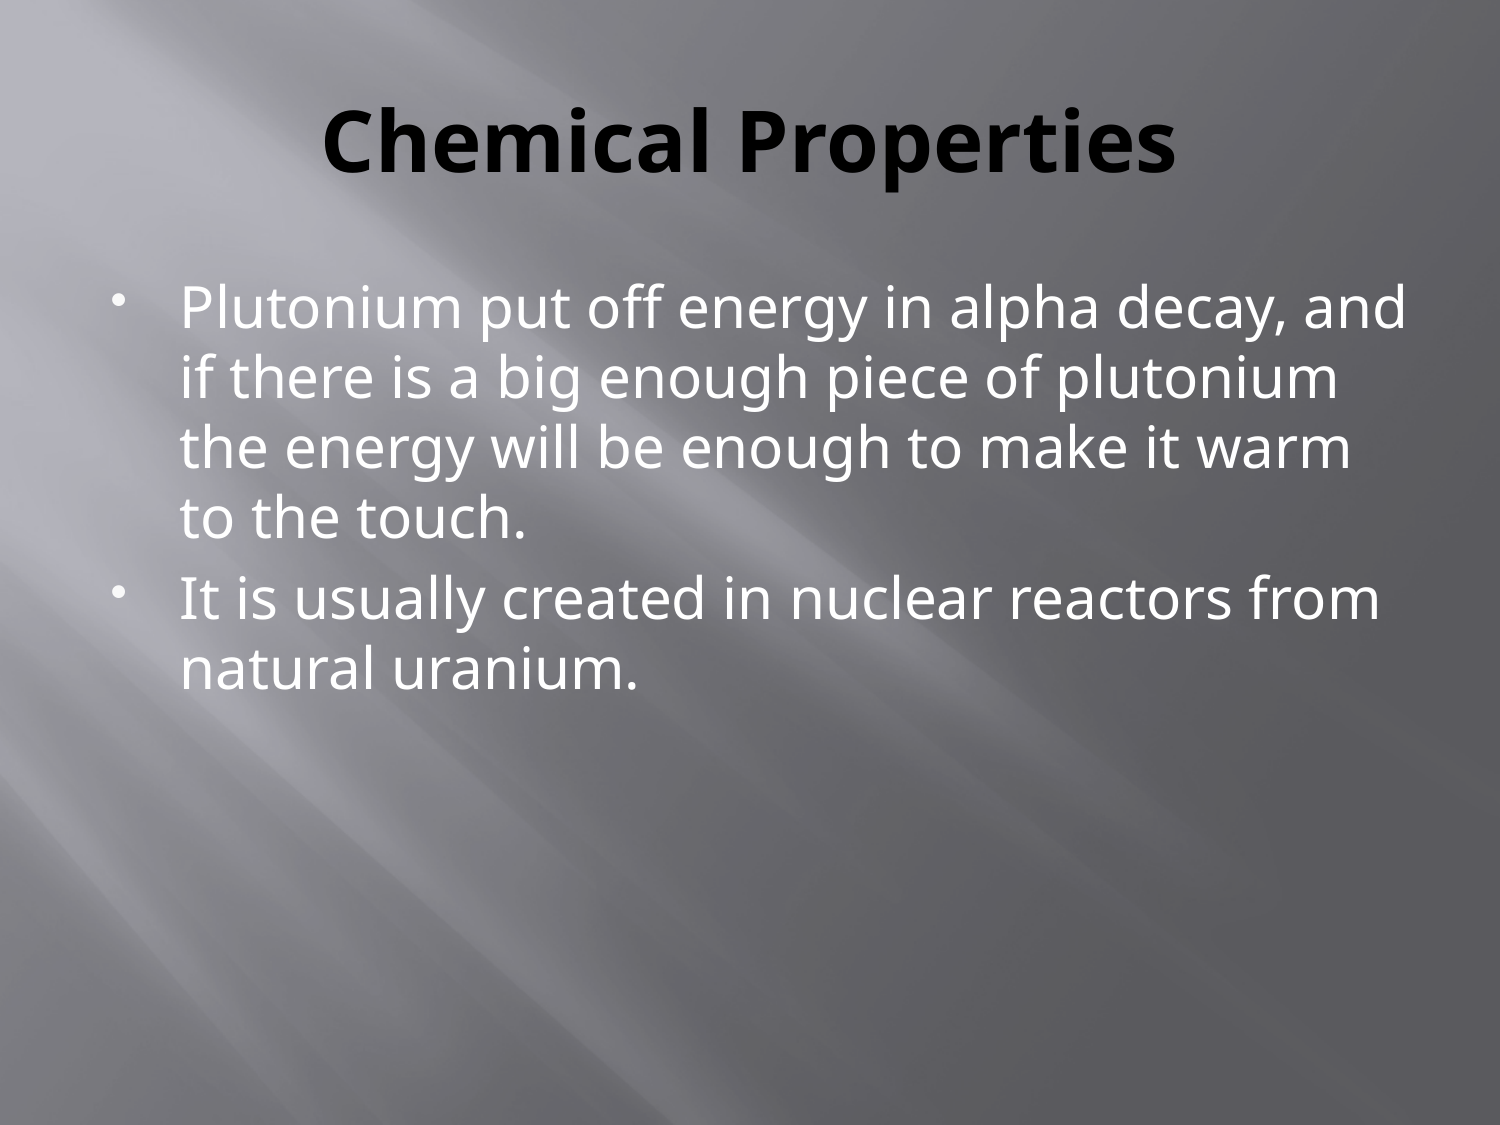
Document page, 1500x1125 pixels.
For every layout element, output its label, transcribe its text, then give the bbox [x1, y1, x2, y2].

list Plutonium put off energy in alpha decay, and if there is a big enough piece of plutonium the energy will be enough to make it warm to the touch. It is usually created in nuclear reactors from natural uranium. [75, 262, 1425, 1035]
title Chemical Properties [75, 45, 1425, 233]
